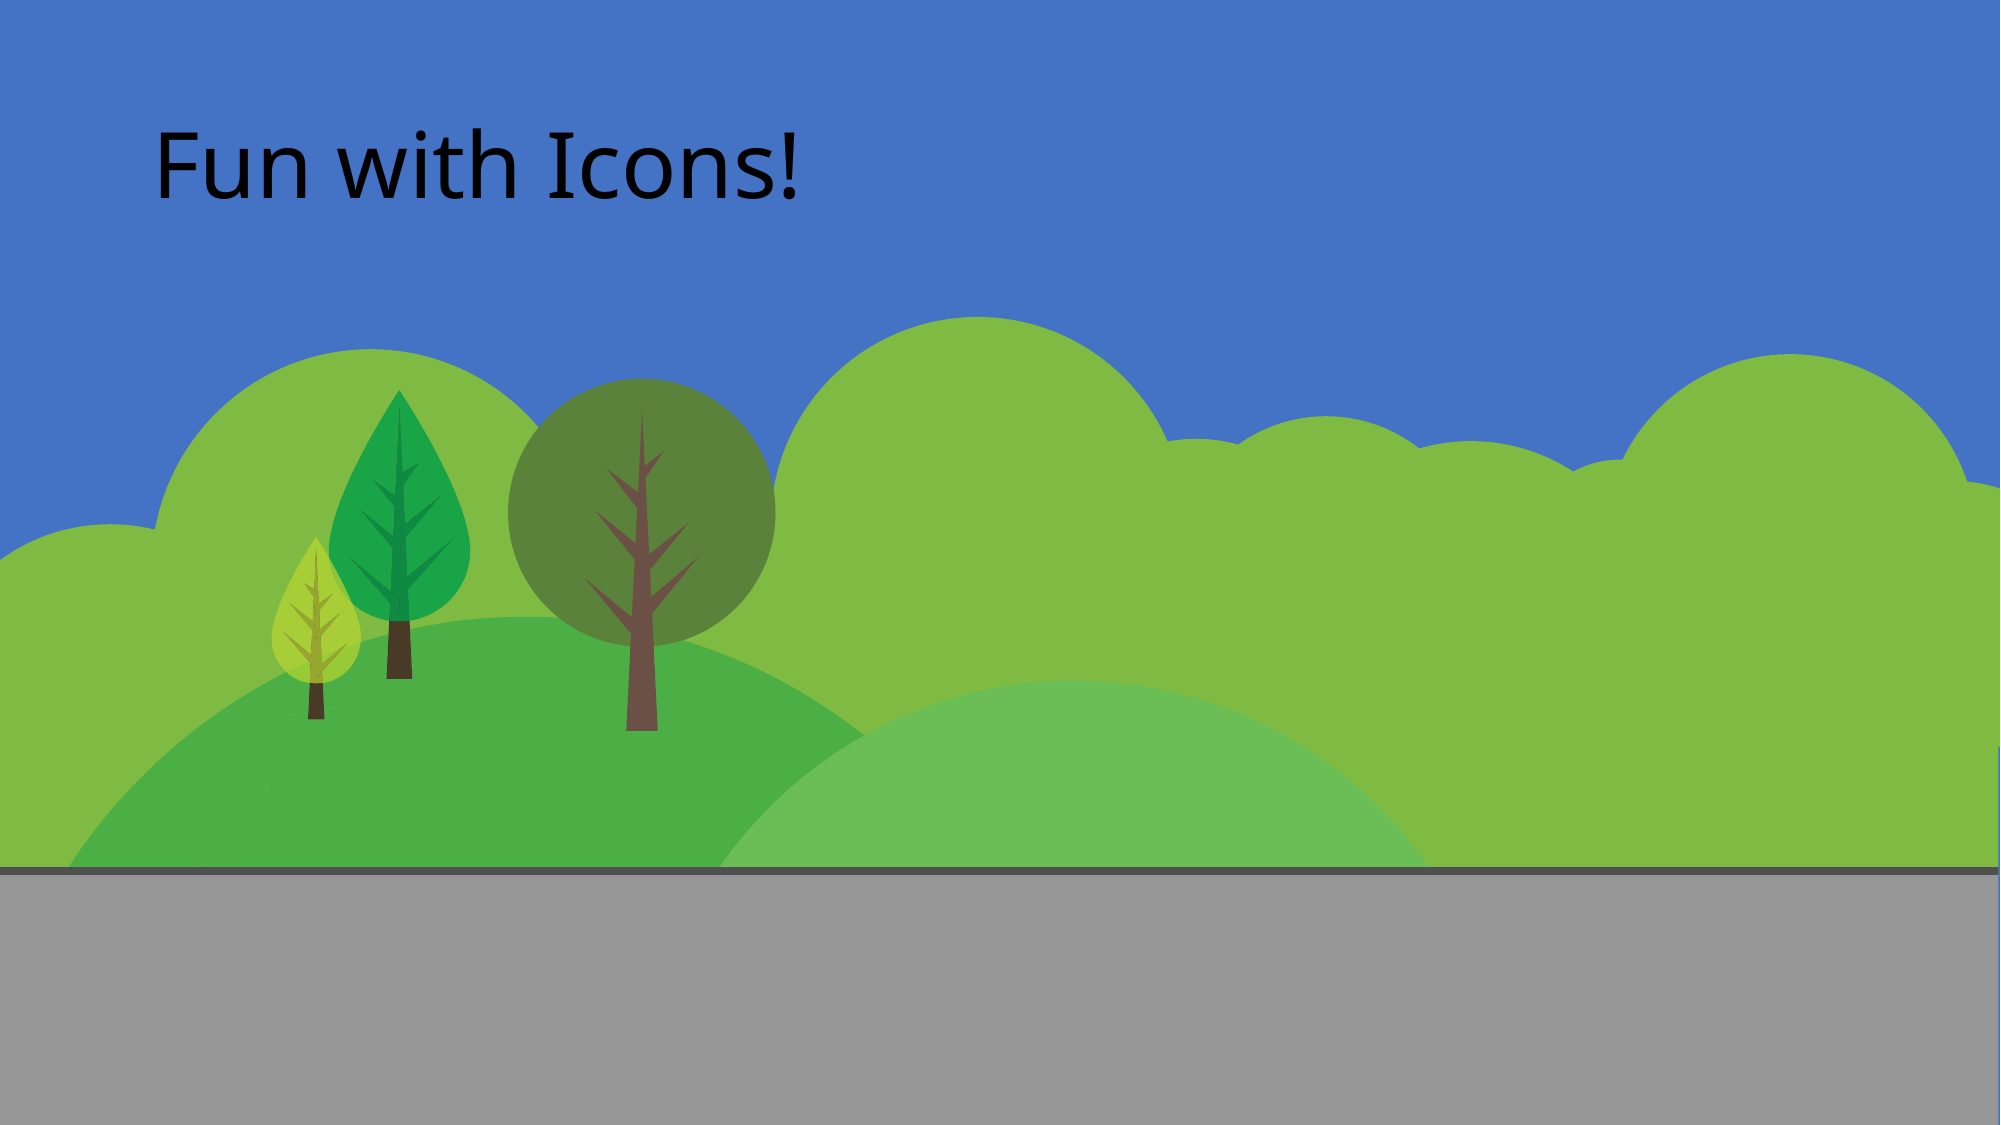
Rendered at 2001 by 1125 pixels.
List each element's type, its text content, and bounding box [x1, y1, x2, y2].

title Fun with Icons! [137, 59, 1863, 278]
